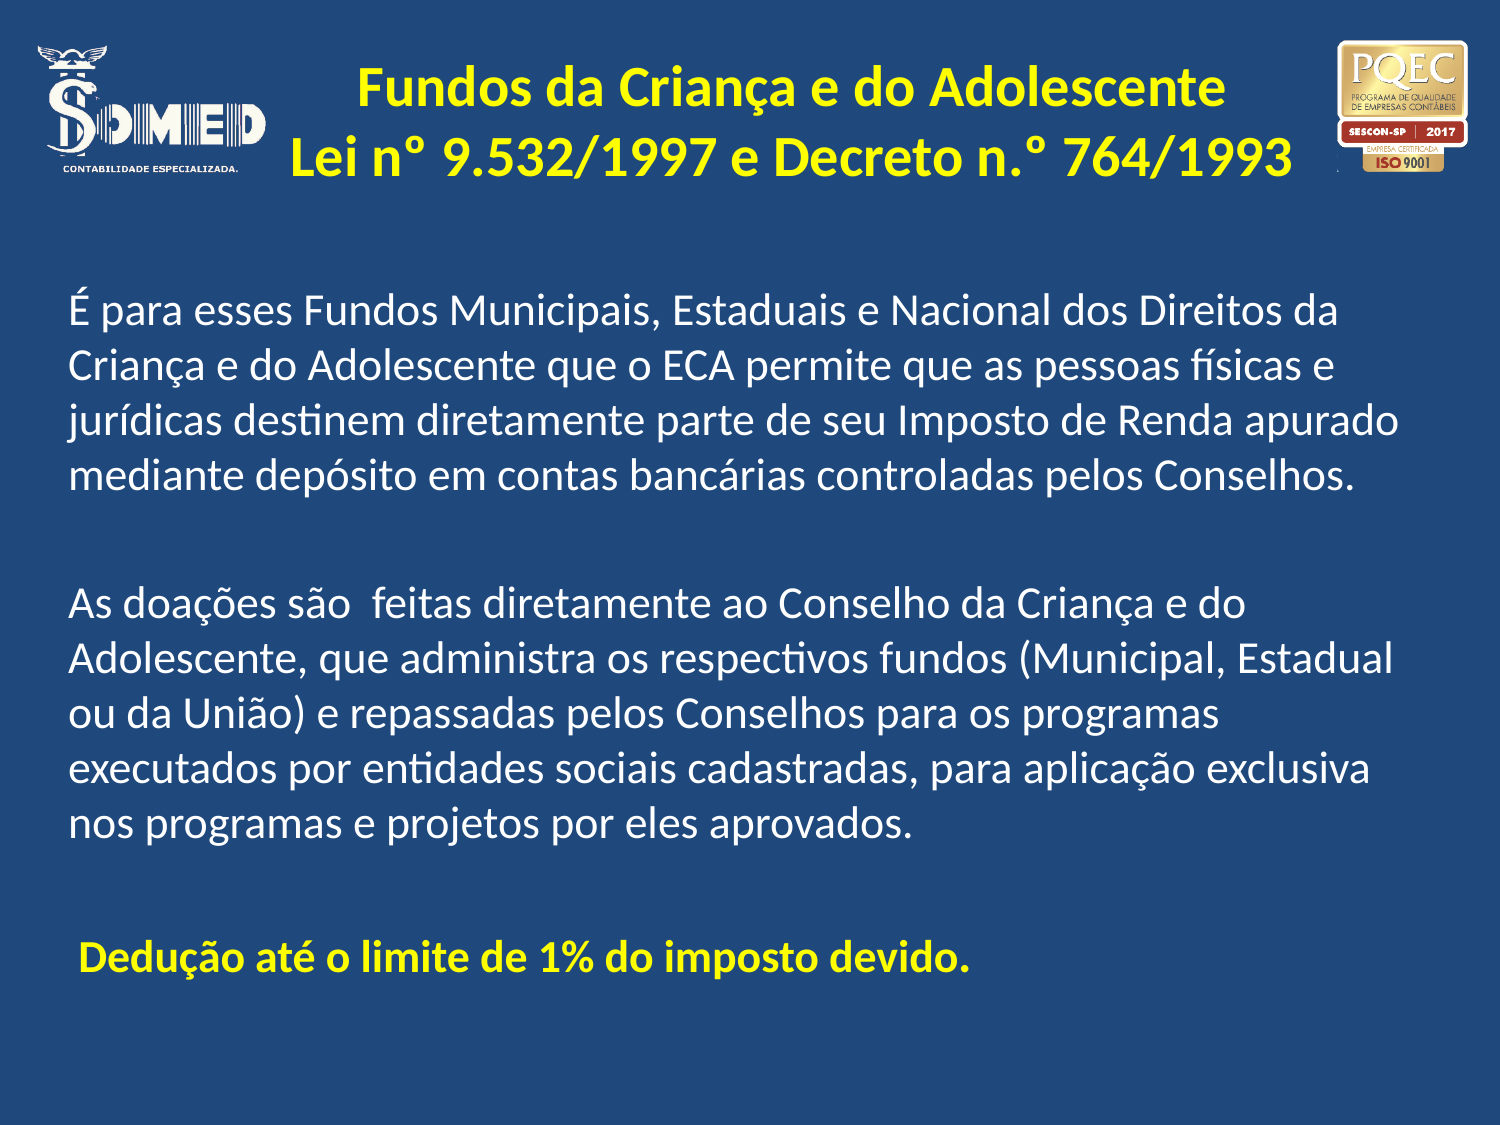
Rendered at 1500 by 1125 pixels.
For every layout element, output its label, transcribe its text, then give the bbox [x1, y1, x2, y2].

title Fundos da Criança e do Adolescente Lei nº 9.532/1997 e Decreto n.º 764/1993 [117, 24, 1468, 212]
list É para esses Fundos Municipais, Estaduais e Nacional dos Direitos da Criança e do Adolescente que o ECA permite que as pessoas físicas e jurídicas destinem diretamente parte de seu Imposto de Renda apurado mediante depósito em contas bancárias controladas pelos Conselhos. As doações são feitas diretamente ao Conselho da Criança e do Adolescente, que administra os respectivos fundos (Municipal, Estadual ou da União) e repassadas pelos Conselhos para os programas executados por entidades sociais cadastradas, para aplicação exclusiva nos programas e projetos por eles aprovados. Dedução até o limite de 1% do imposto devido. [53, 208, 1451, 1094]
picture [29, 40, 278, 196]
picture [1336, 40, 1468, 172]
